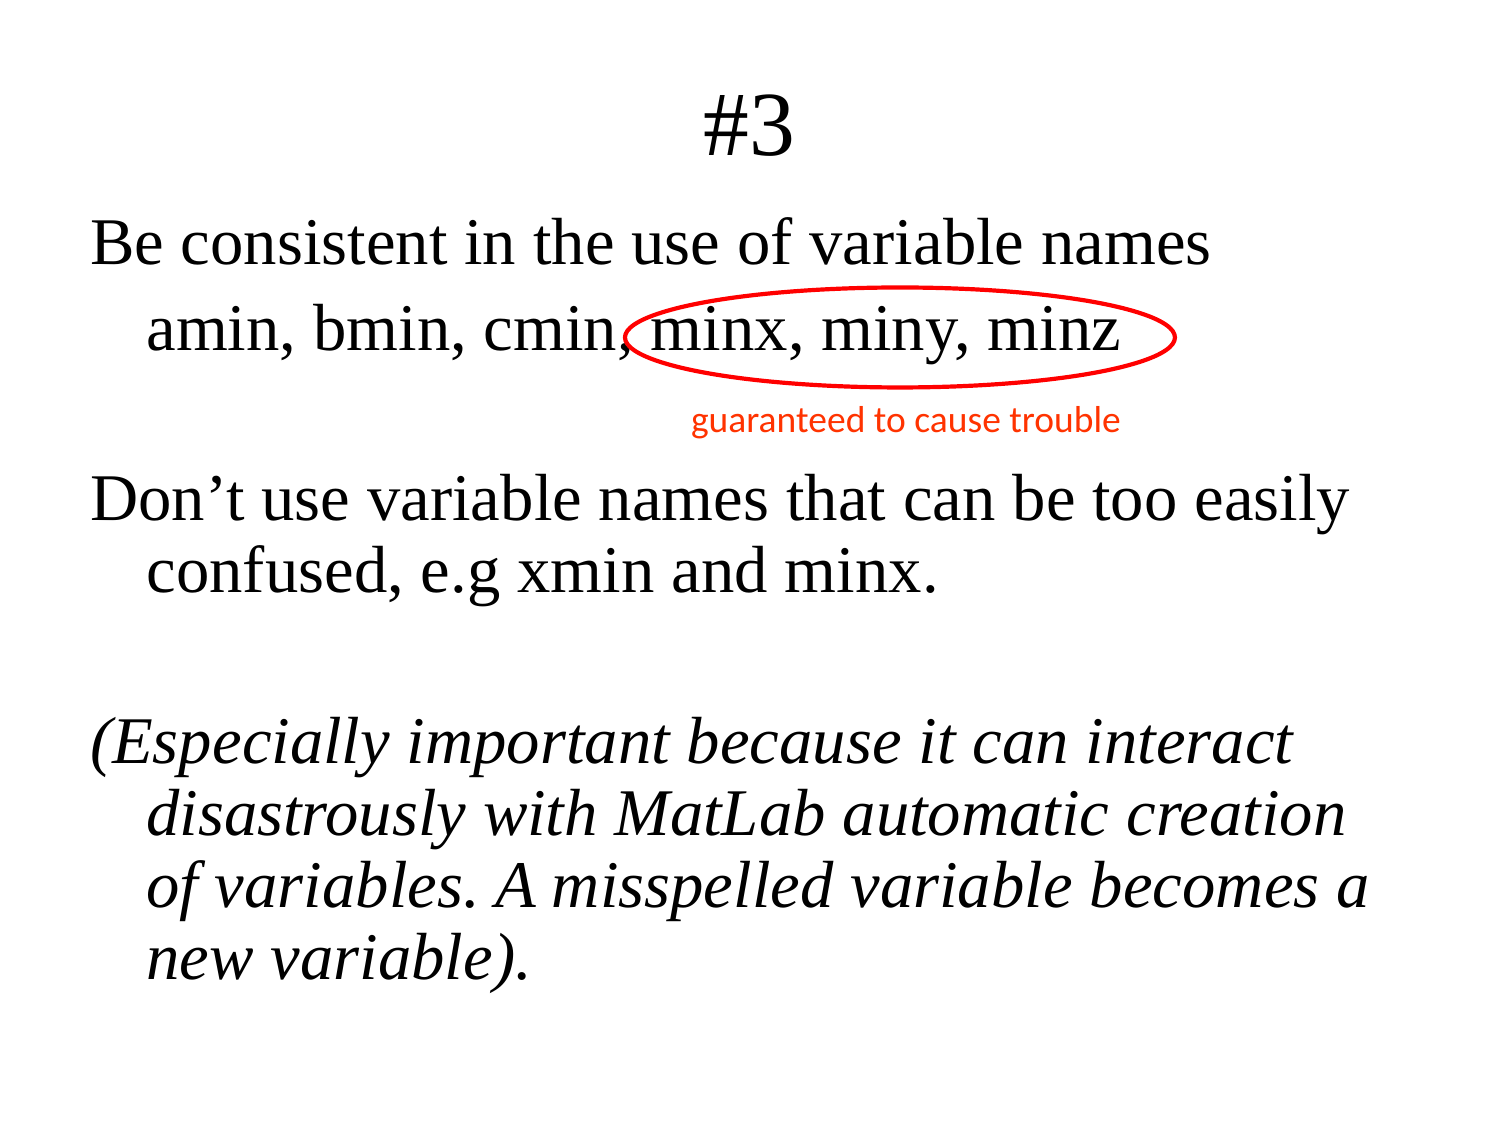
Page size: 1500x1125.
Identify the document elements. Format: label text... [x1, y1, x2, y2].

title #3 [75, 24, 1425, 200]
text_box [624, 287, 1175, 387]
list Be consistent in the use of variable names amin, bmin, cmin, minx, miny, minz Don’t use variable names that can be too easily confused, e.g xmin and minx. (Especially important because it can interact disastrously with MatLab automatic creation of variables. A misspelled variable becomes a new variable). [75, 200, 1425, 1063]
text_box guaranteed to cause trouble [649, 387, 1163, 448]
